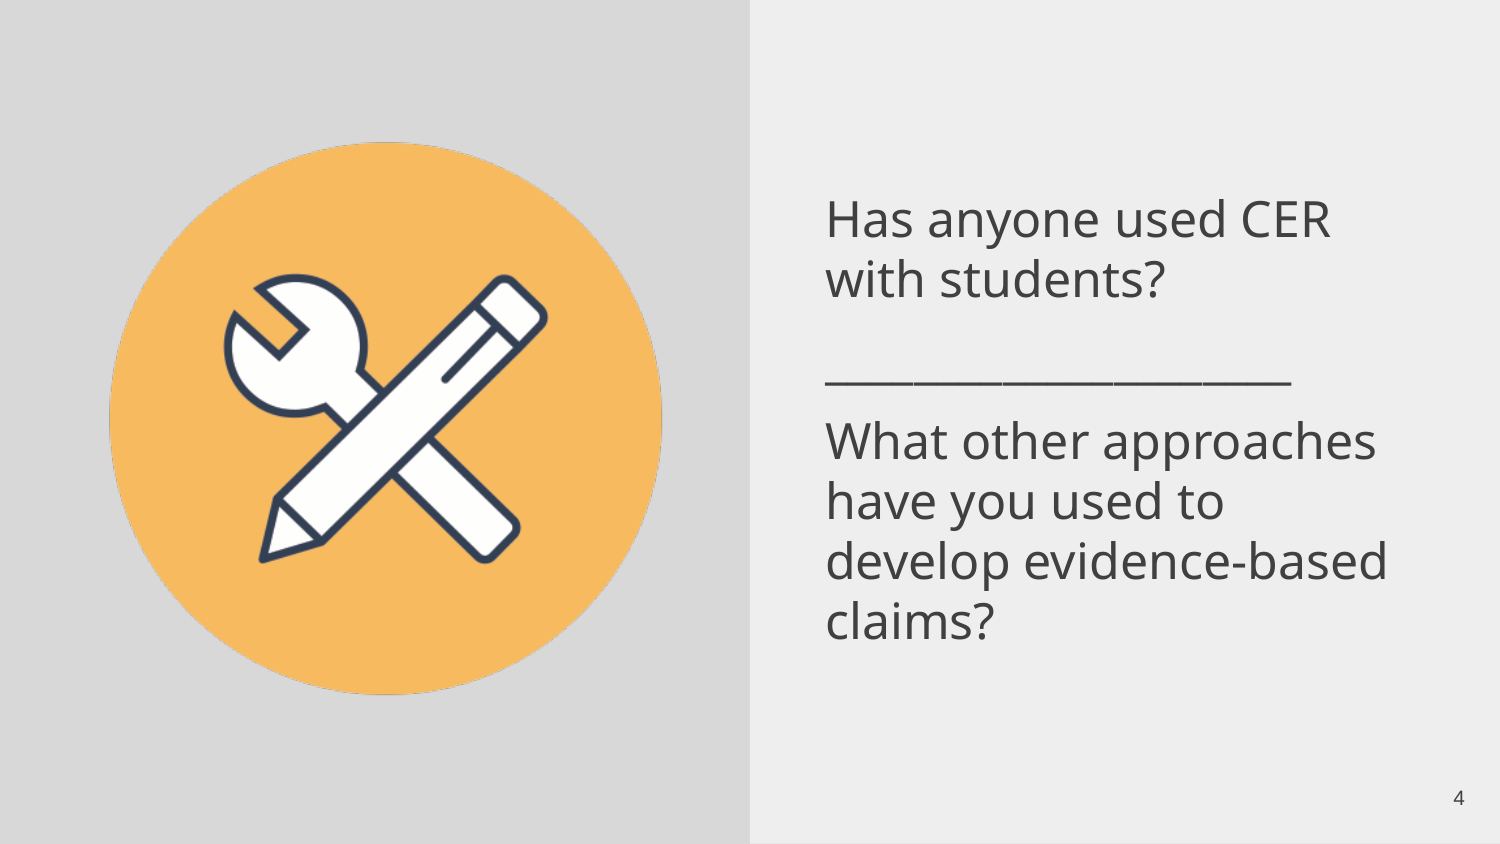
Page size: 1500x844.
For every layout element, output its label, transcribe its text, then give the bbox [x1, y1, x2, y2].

picture [92, 125, 679, 712]
slide_number ‹#› [1389, 764, 1480, 830]
list Has anyone used CER with students? _____________________ What other approaches have you used to develop evidence-based claims? [810, 45, 1440, 792]
